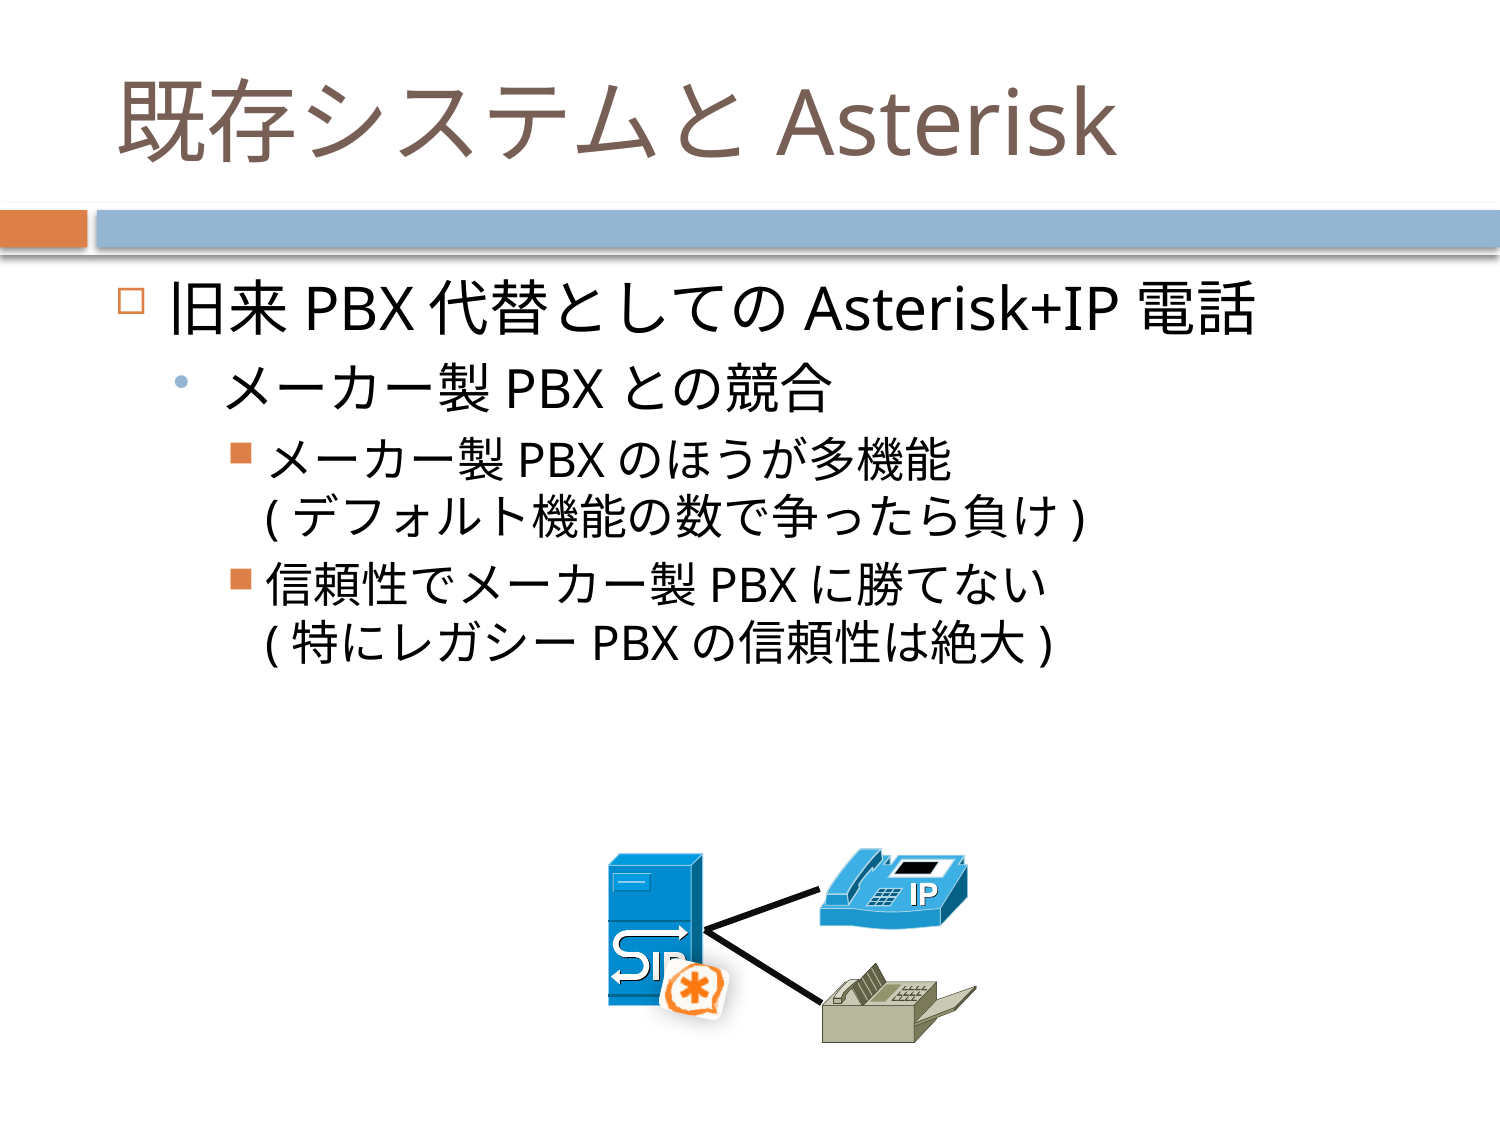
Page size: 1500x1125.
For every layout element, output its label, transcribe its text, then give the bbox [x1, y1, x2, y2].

picture [606, 851, 727, 1020]
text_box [704, 929, 822, 1004]
list 旧来PBX代替としてのAsterisk+IP電話 メーカー製PBXとの競合 メーカー製PBXのほうが多機能 (デフォルト機能の数で争ったら負け) 信頼性でメーカー製PBXに勝てない (特にレガシーPBXの信頼性は絶大) [100, 262, 1438, 965]
picture [821, 962, 977, 1044]
title 既存システムとAsterisk [100, 37, 1438, 200]
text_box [704, 888, 820, 929]
picture [819, 847, 969, 930]
